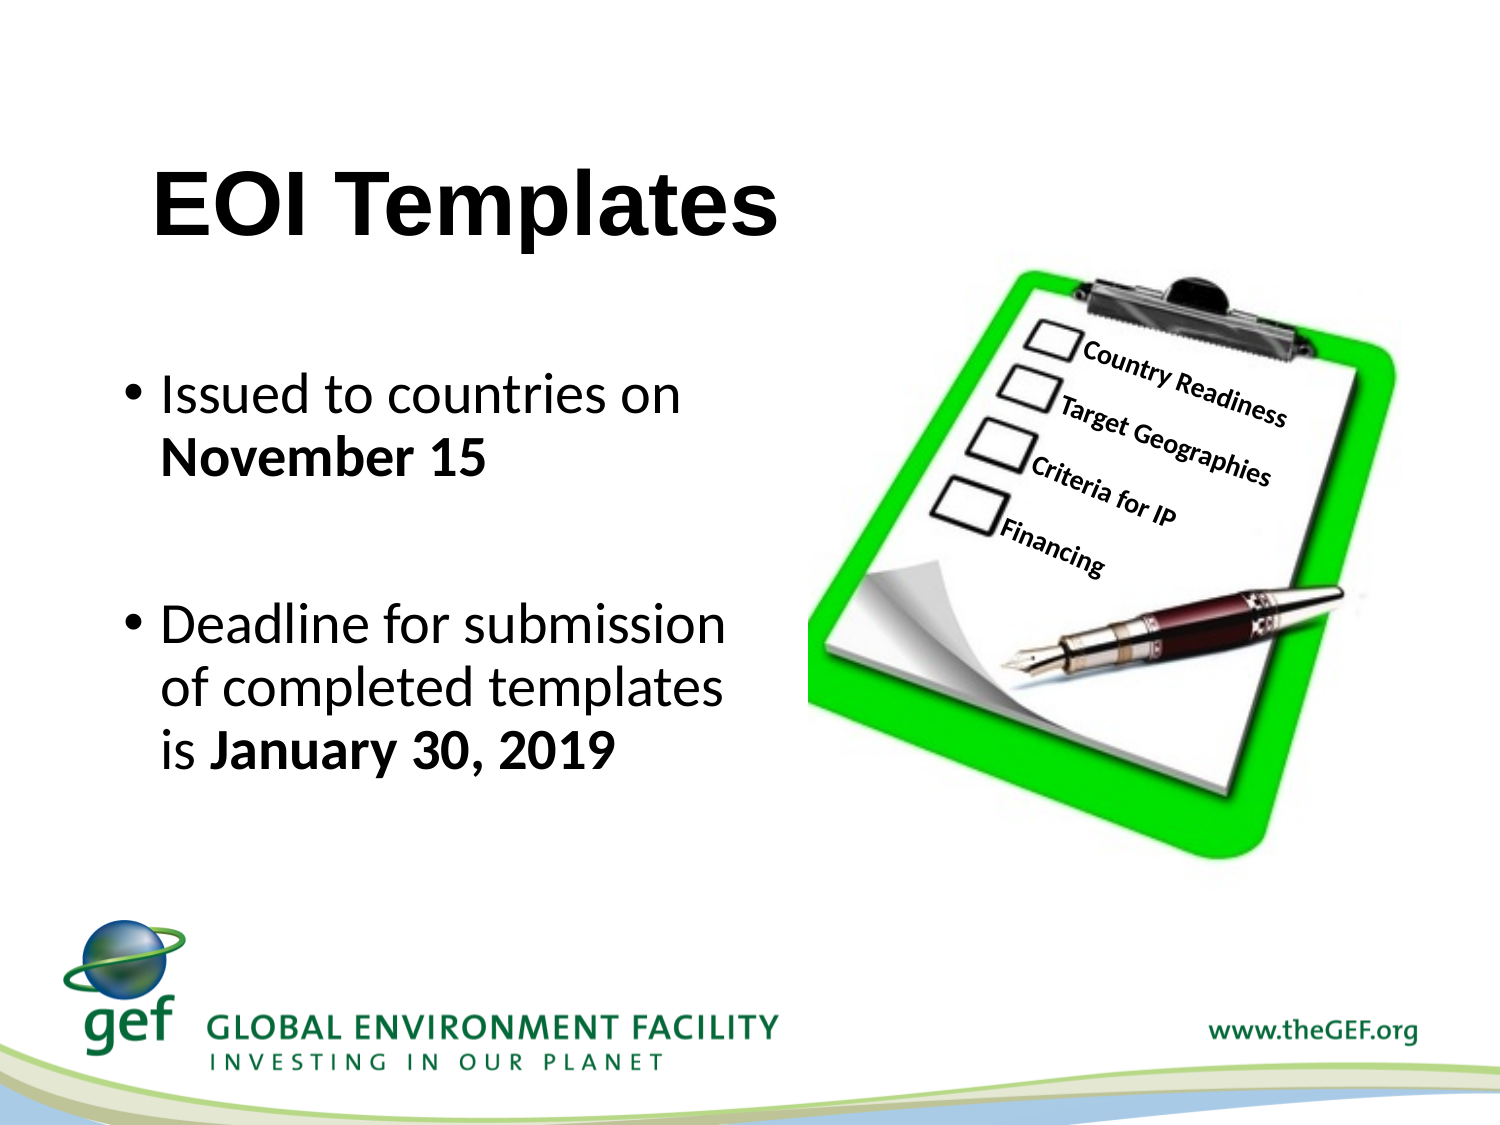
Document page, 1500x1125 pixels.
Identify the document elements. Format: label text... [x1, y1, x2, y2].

list Issued to countries on November 15 Deadline for submission of completed templates is January 30, 2019 [112, 357, 750, 824]
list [808, 219, 1402, 906]
picture [0, 920, 1500, 1125]
title EOI Templates [139, 102, 825, 310]
